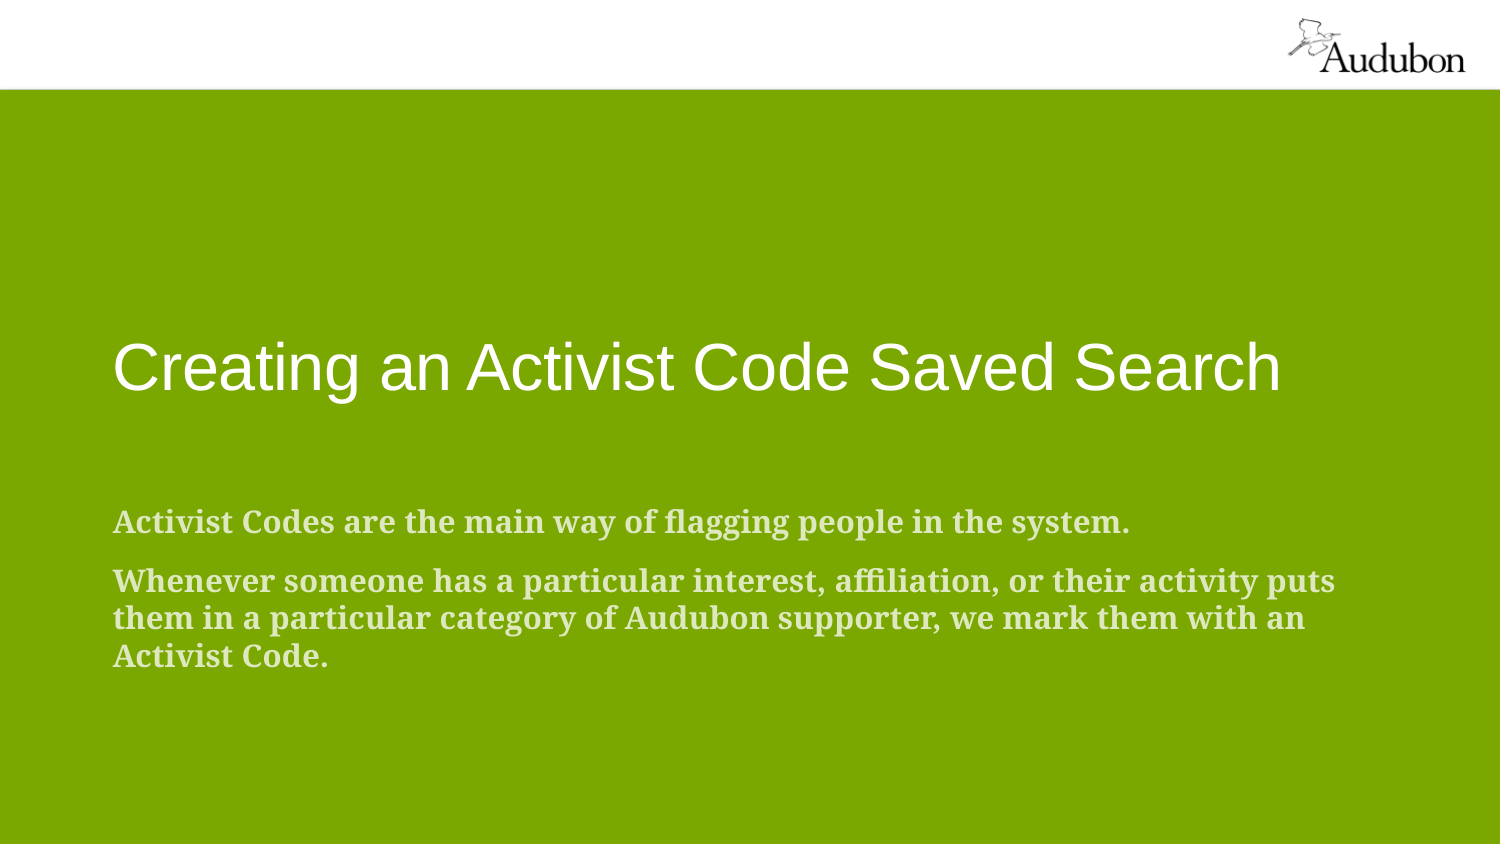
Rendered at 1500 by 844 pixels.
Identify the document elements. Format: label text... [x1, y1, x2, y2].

picture [1287, 18, 1466, 73]
title Creating an Activist Code Saved Search [112, 300, 1388, 488]
list Activist Codes are the main way of flagging people in the system. Whenever someone has a particular interest, affiliation, or their activity puts them in a particular category of Audubon supporter, we mark them with an Activist Code. [112, 502, 1388, 691]
